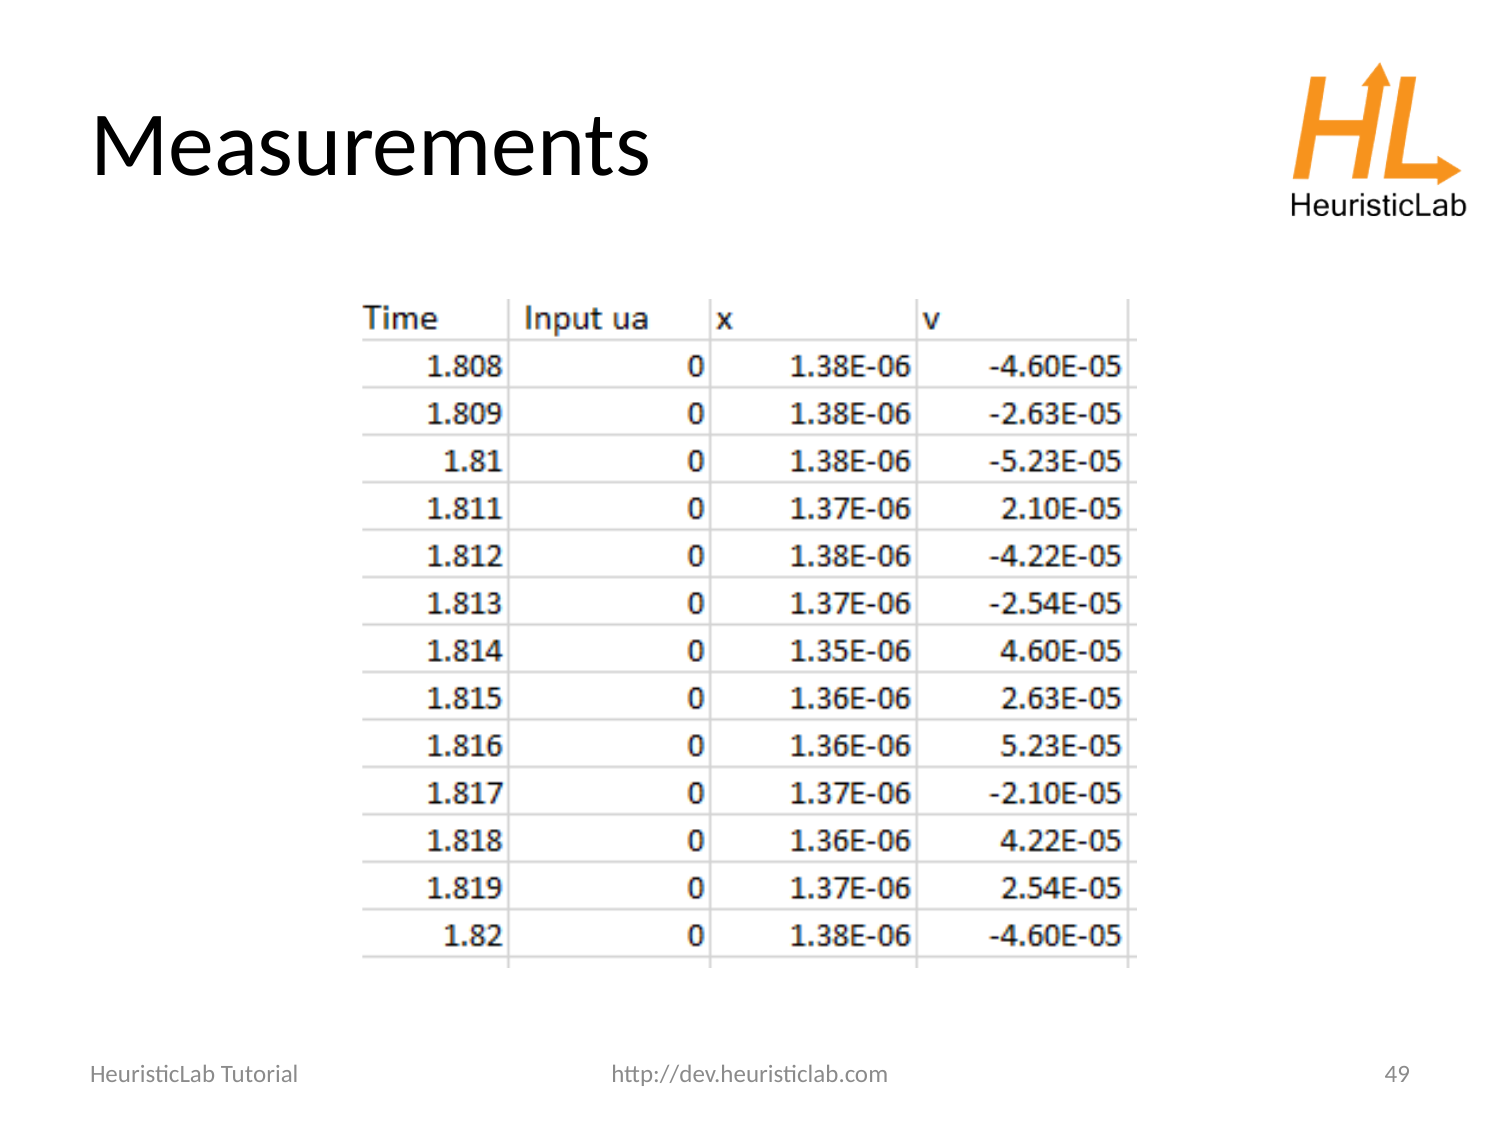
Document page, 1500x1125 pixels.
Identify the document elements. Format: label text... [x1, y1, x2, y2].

slide_number HeuristicLab Tutorial [75, 1042, 425, 1103]
picture [1281, 27, 1474, 244]
picture [362, 299, 1138, 969]
title Measurements [75, 45, 1282, 233]
footer http://dev.heuristiclab.com [512, 1042, 988, 1103]
slide_number 49 [1074, 1042, 1425, 1103]
